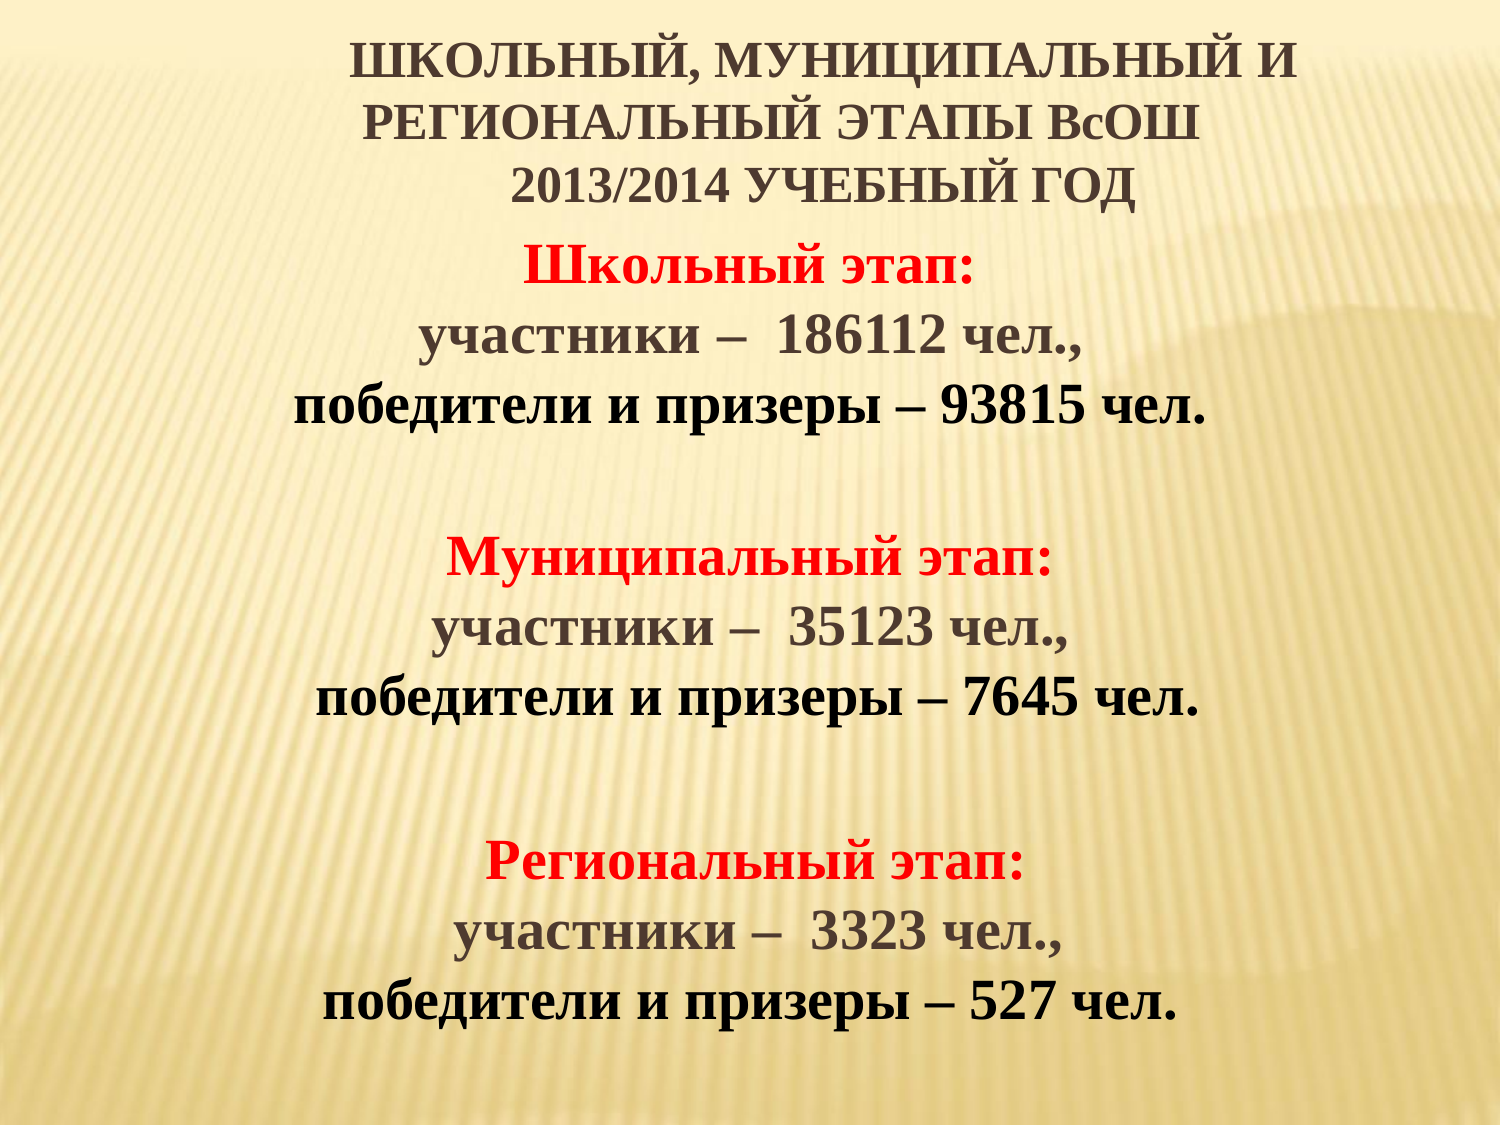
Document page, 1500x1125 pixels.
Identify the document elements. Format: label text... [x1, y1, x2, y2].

picture [0, 0, 1500, 1125]
list Школьный этап: участники – 186112 чел., победители и призеры – 93815 чел. Муниципальный этап: участники – 35123 чел., победители и призеры – 7645 чел. Региональный этап: участники – 3323 чел., победители и призеры – 527 чел. [0, 224, 1476, 1103]
text_box ШКОЛЬНЫЙ, МУНИЦИПАЛЬНЫЙ И РЕГИОНАЛЬНЫЙ ЭТАПЫ ВсОШ 2013/2014 УЧЕБНЫЙ ГОД [212, 24, 1363, 213]
